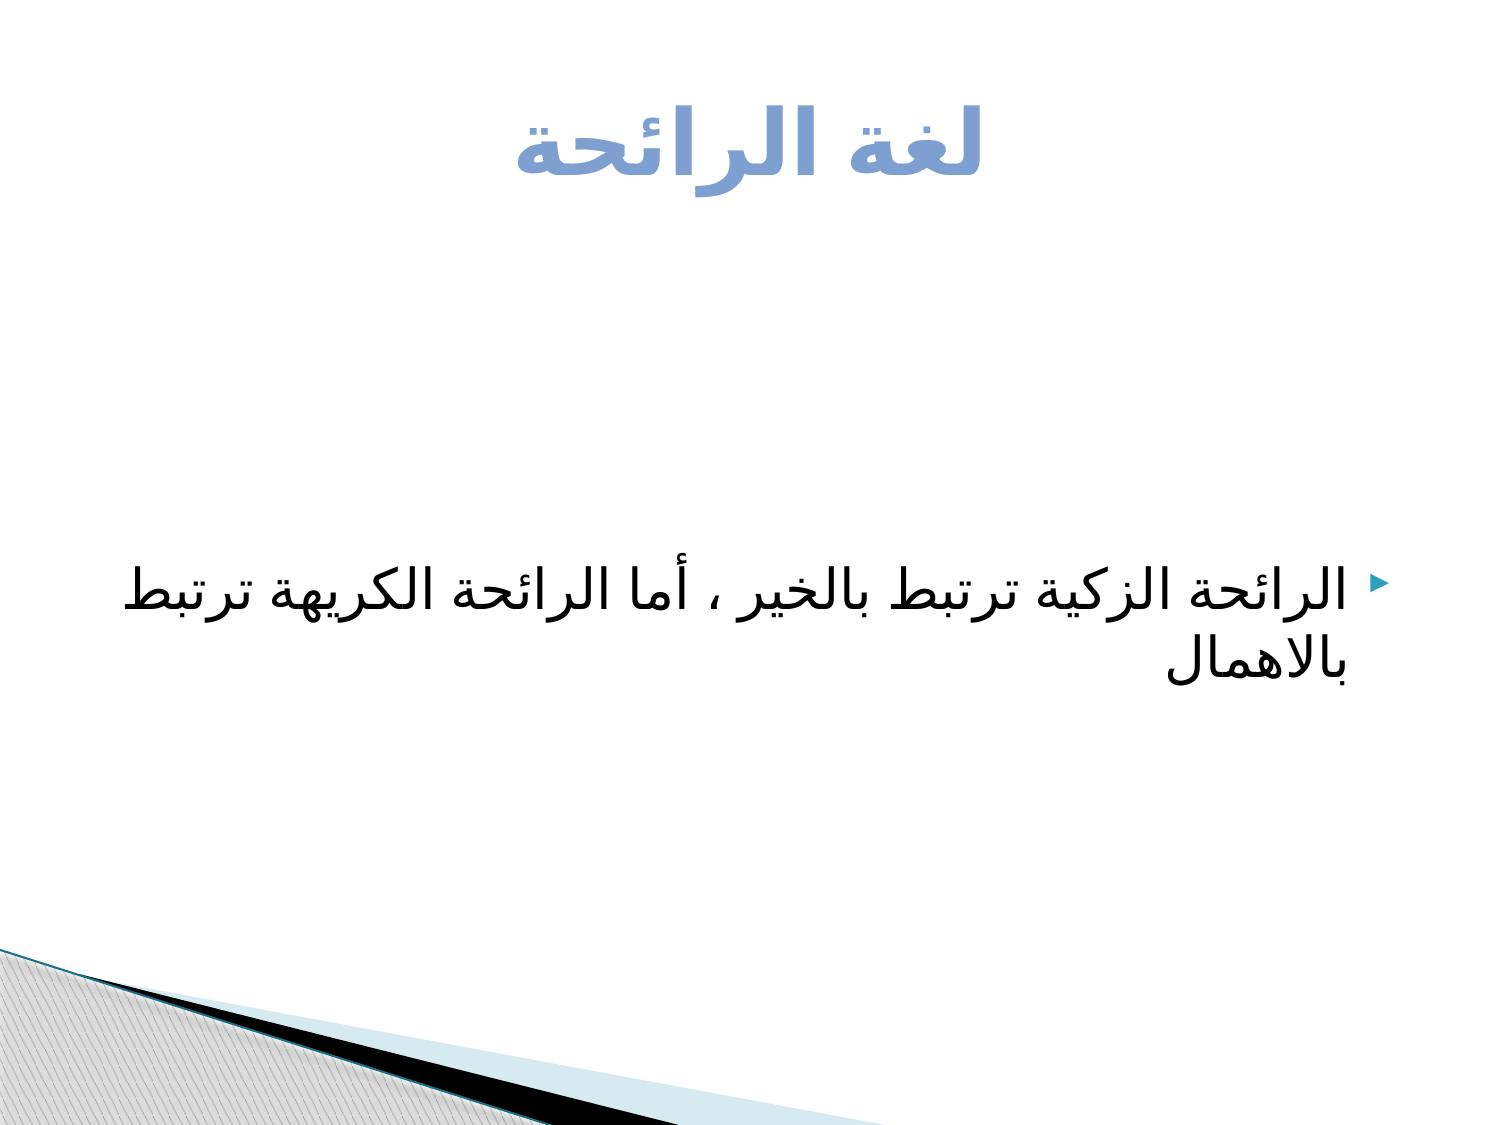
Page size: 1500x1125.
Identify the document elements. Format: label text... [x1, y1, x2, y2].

title لغة الرائحة [75, 45, 1425, 233]
list الرائحة الزكية ترتبط بالخير ، أما الرائحة الكريهة ترتبط بالاهمال [75, 243, 1425, 986]
